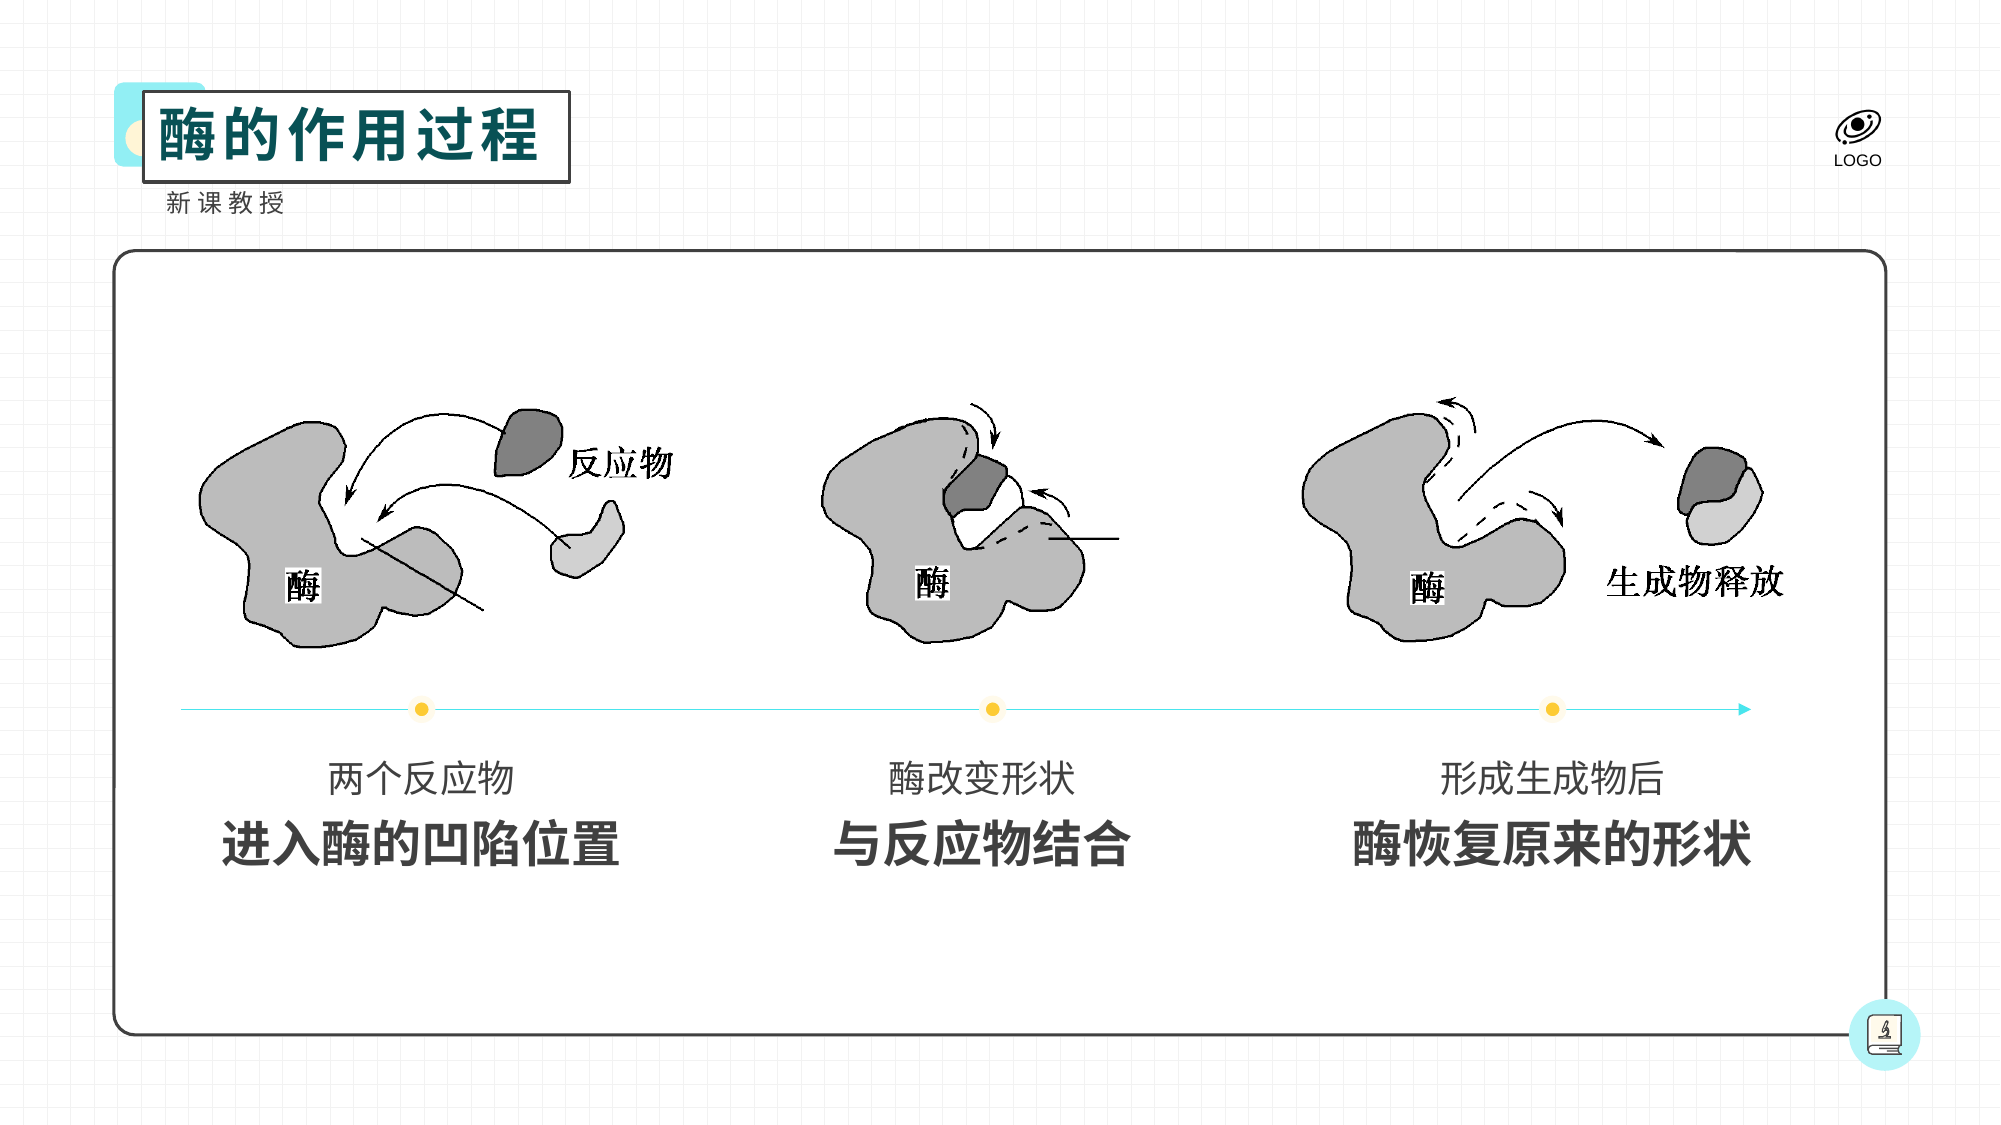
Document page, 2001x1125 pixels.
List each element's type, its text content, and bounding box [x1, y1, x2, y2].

text_box 酶改变形状 与反应物结合 [817, 738, 1148, 880]
text_box [1541, 710, 1564, 721]
text_box 形成生成物后 酶恢复原来的形状 [1337, 738, 1768, 880]
picture [798, 396, 1820, 659]
picture [180, 385, 719, 659]
list 新课教授 [151, 184, 308, 226]
text_box [410, 697, 433, 709]
text_box 两个反应物 进入酶的凹陷位置 [206, 738, 637, 880]
picture [1831, 100, 1885, 154]
text_box [410, 710, 433, 721]
list 酶的作用过程 [142, 90, 571, 184]
text_box [981, 710, 1005, 721]
text_box [981, 697, 1005, 709]
text_box [1541, 697, 1564, 709]
